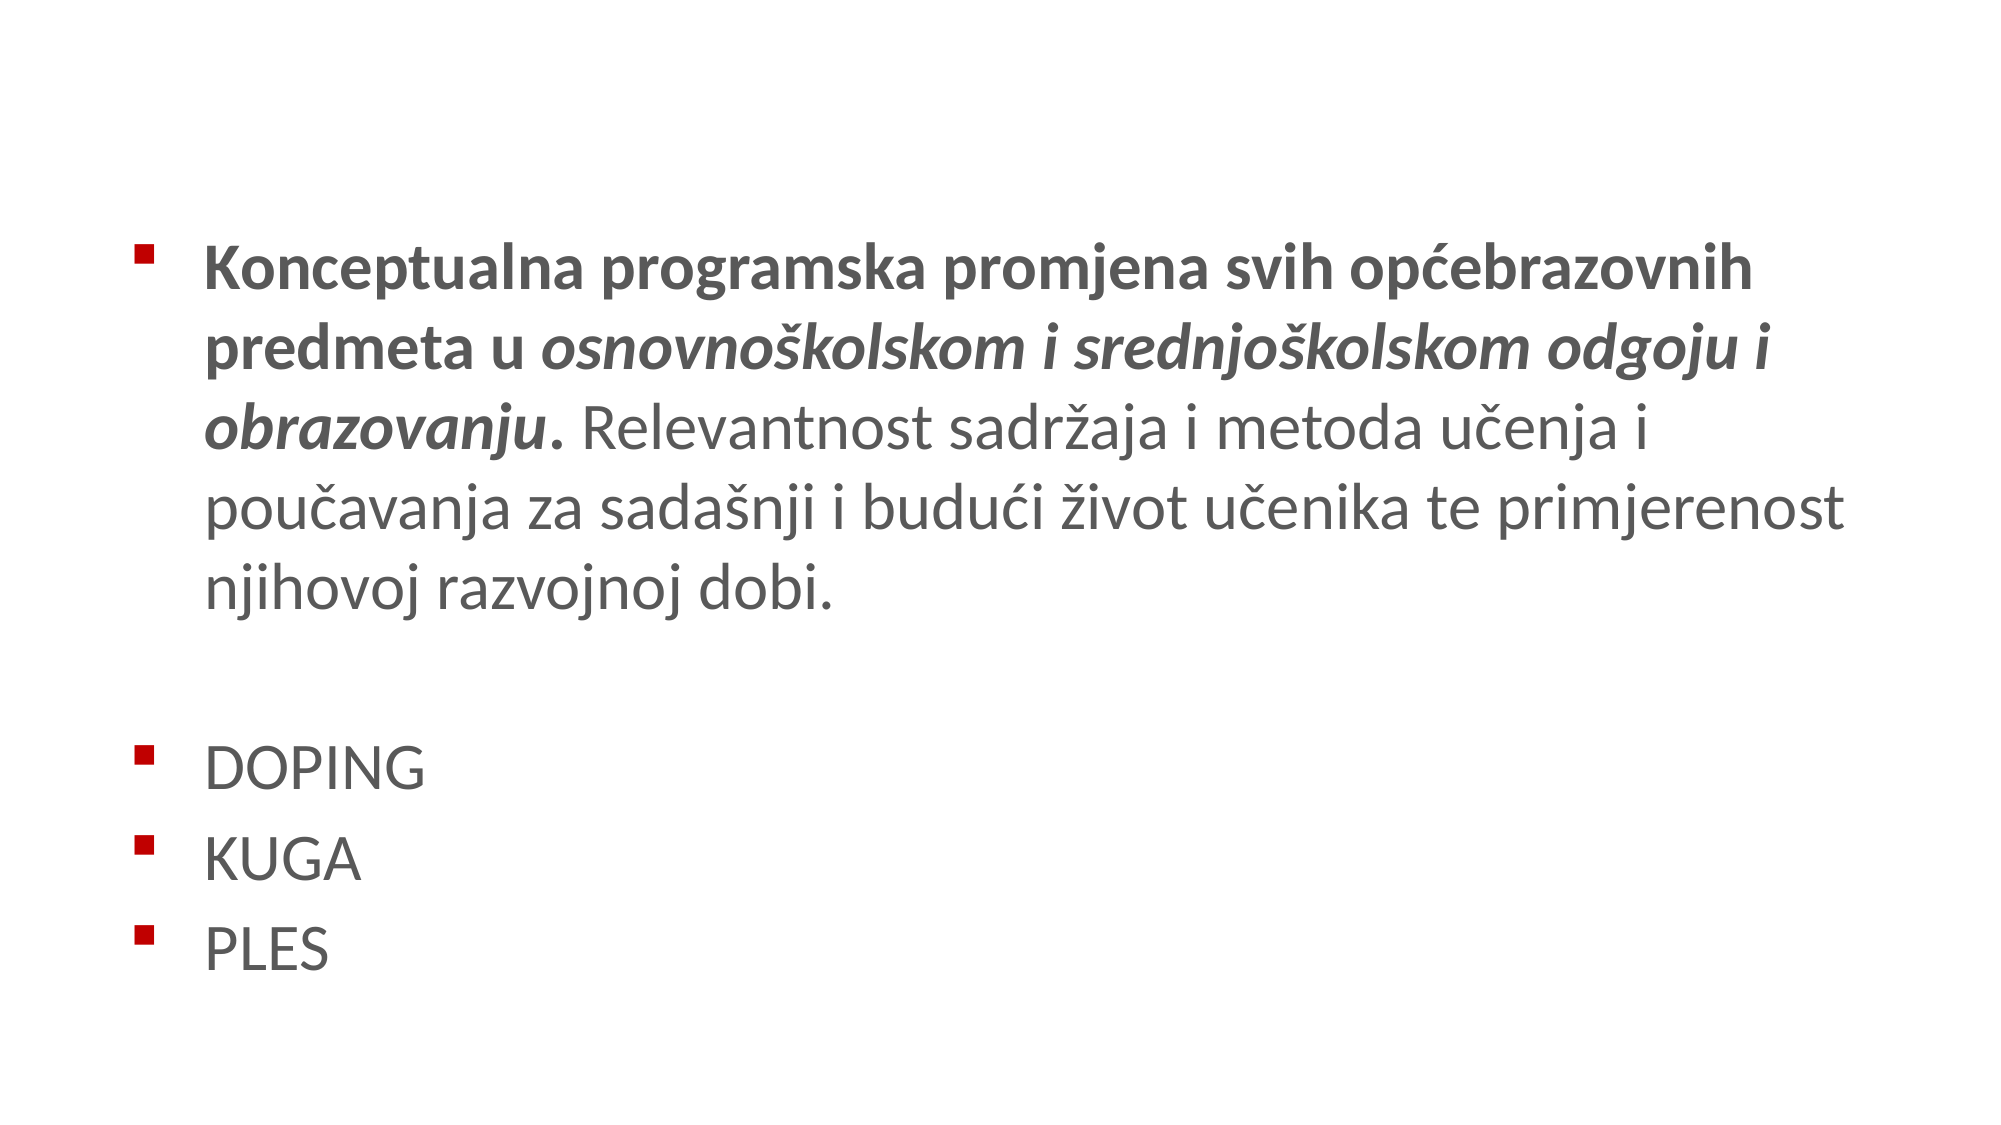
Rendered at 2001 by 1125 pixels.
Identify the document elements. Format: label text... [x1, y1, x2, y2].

text_box Konceptualna programska promjena svih općebrazovnih predmeta u osnovnoškolskom i srednjoškolskom odgoju i obrazovanju. Relevantnost sadržaja i metoda učenja i poučavanja za sadašnji i budući život učenika te primjerenost njihovoj razvojnoj dobi. DOPING KUGA PLES [27, 124, 1913, 932]
